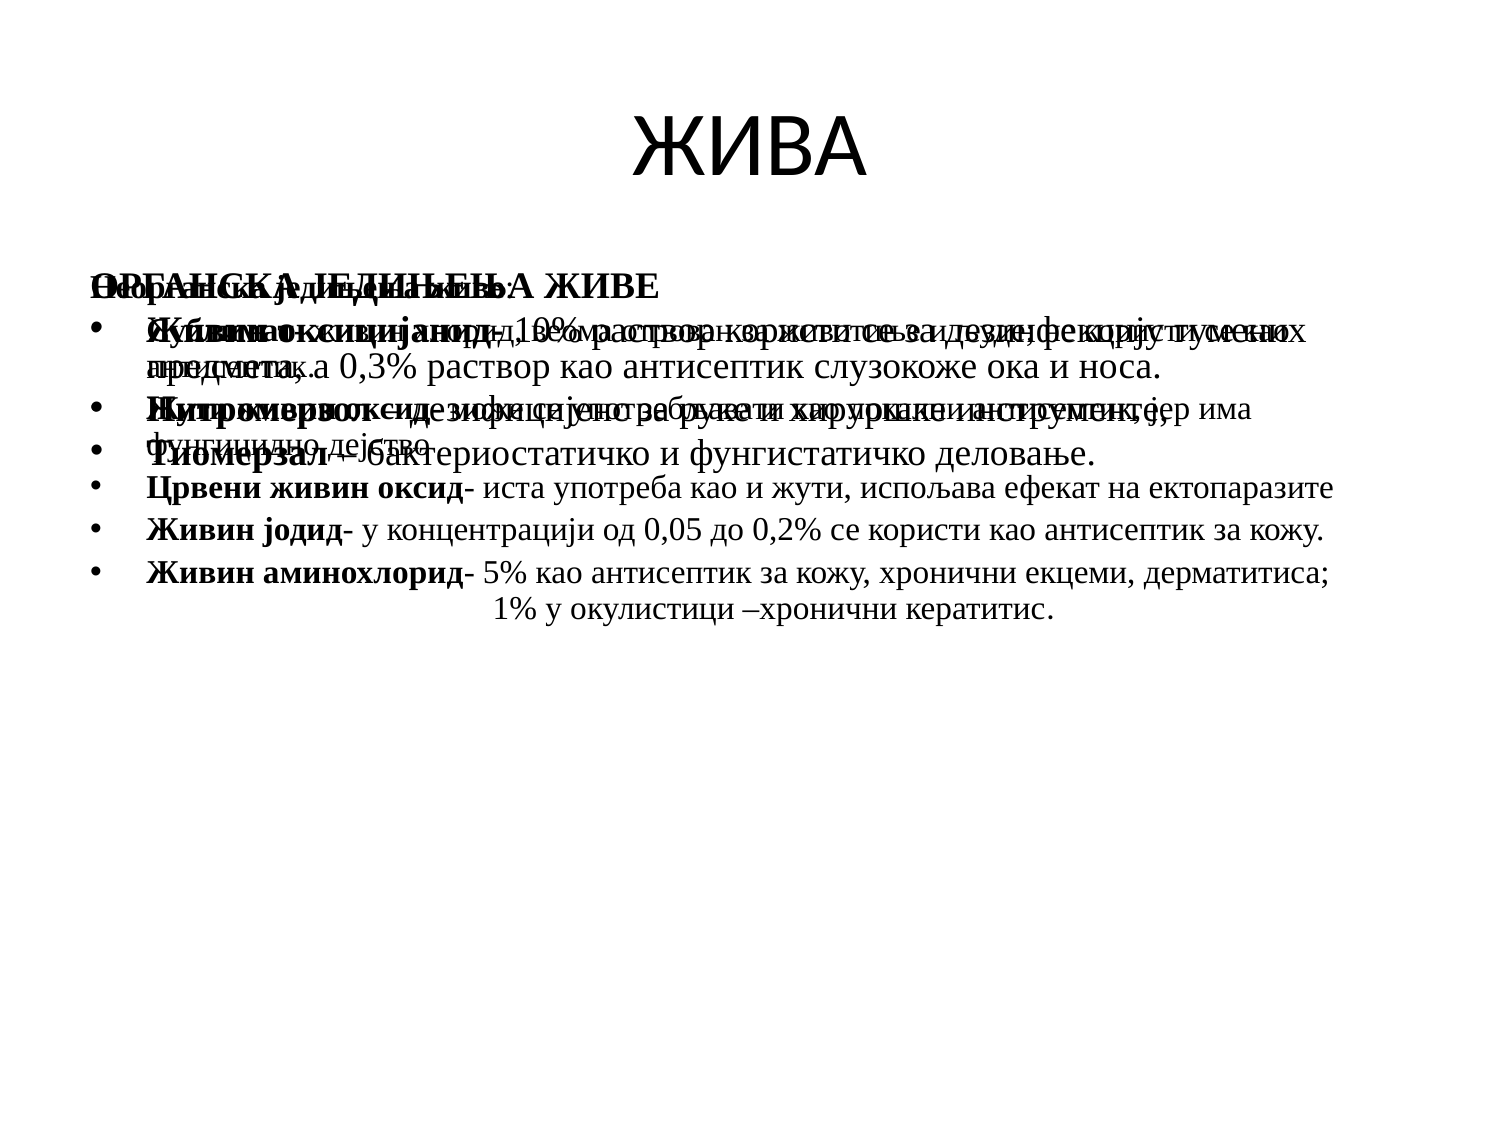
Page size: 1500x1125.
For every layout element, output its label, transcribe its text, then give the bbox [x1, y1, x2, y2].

list ОРГАНСКА ЈЕДИЊЕЊА ЖИВЕ Живин оксицијанид- 10% раствор користи се за дезинфекцију гумених предмета, а 0,3% раствор као антисептик слузокоже ока и носа. Нитромерзол – дезифицијенс за руке и хируршке инструменте, Тиомерзал – бактериостатичко и фунгистатичко деловање. [75, 262, 1425, 1005]
title ЖИВА [75, 45, 1425, 233]
